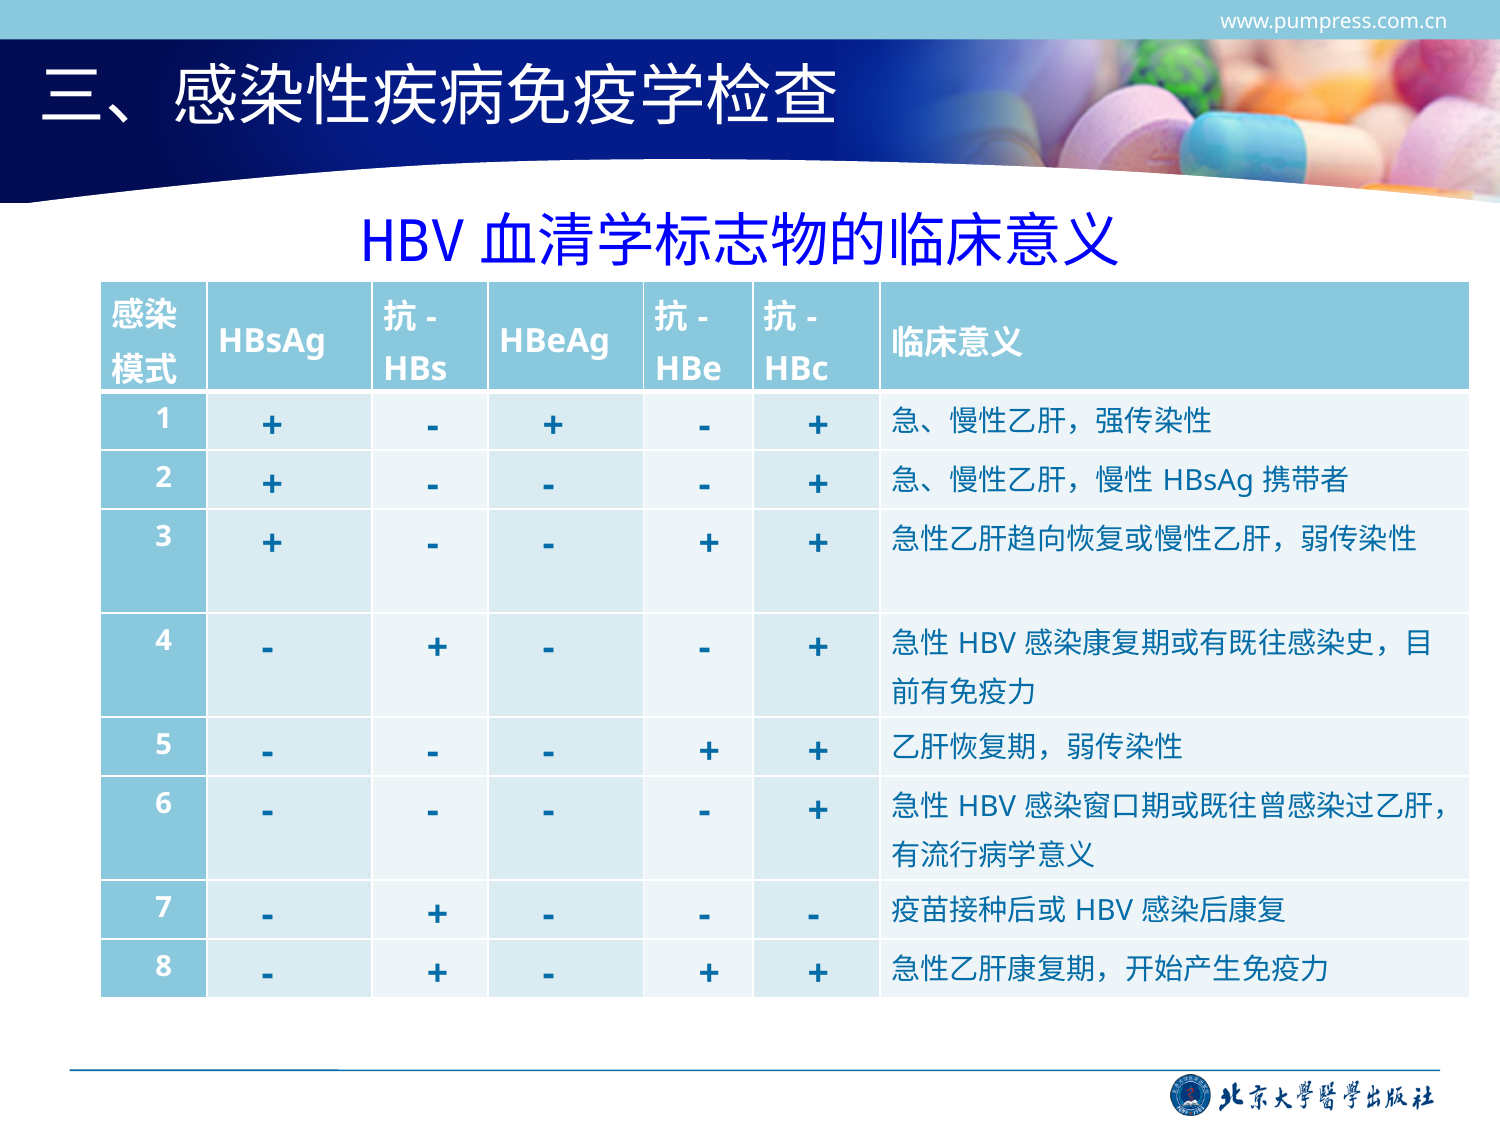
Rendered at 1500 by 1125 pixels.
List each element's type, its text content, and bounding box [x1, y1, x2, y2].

table_header 感染模式 [101, 282, 206, 389]
table_cell + [373, 614, 487, 716]
table_cell 1 [101, 394, 206, 449]
picture [0, 40, 1500, 203]
slide_number www.pumpress.com.cn [1024, 0, 1463, 38]
table_cell + [373, 940, 487, 997]
table_cell + [754, 510, 879, 612]
table_cell - [208, 940, 371, 997]
table_cell - [373, 718, 487, 775]
table_cell + [754, 394, 879, 449]
table_cell - [644, 881, 752, 938]
table_header 抗-HBs [373, 282, 487, 389]
table_cell + [754, 451, 879, 508]
table_cell 8 [101, 940, 206, 997]
table_cell + [644, 718, 752, 775]
table_cell + [208, 451, 371, 508]
table_cell 乙肝恢复期，弱传染性 [881, 718, 1469, 775]
table_cell - [489, 718, 643, 775]
table_cell - [208, 614, 371, 716]
table_cell 3 [101, 510, 206, 612]
table_cell - [373, 451, 487, 508]
table_cell - [373, 394, 487, 449]
table_cell - [208, 881, 371, 938]
table_header 抗-HBc [754, 282, 879, 389]
table_cell 疫苗接种后或HBV感染后康复 [881, 881, 1469, 938]
table_cell - [754, 881, 879, 938]
table_cell + [373, 881, 487, 938]
table_cell - [644, 614, 752, 716]
table_cell + [754, 614, 879, 716]
table_cell + [644, 940, 752, 997]
table_header HBsAg [208, 282, 371, 389]
table_cell - [208, 777, 371, 879]
table_cell + [208, 394, 371, 449]
table_header HBeAg [489, 282, 643, 389]
table_cell + [754, 777, 879, 879]
title 三、感染性疾病免疫学检查 [23, 46, 1349, 140]
table_cell - [489, 510, 643, 612]
table_cell + [754, 718, 879, 775]
picture [1170, 1074, 1436, 1118]
table_cell + [489, 394, 643, 449]
table_cell 7 [101, 881, 206, 938]
table_cell 4 [101, 614, 206, 716]
table_cell - [644, 451, 752, 508]
table_cell 急性乙肝趋向恢复或慢性乙肝，弱传染性 [881, 510, 1469, 612]
table_cell - [489, 881, 643, 938]
table_cell - [489, 614, 643, 716]
table_cell 2 [101, 451, 206, 508]
table_cell - [644, 777, 752, 879]
table_header 临床意义 [881, 282, 1469, 389]
table_cell 急性HBV感染窗口期或既往曾感染过乙肝，有流行病学意义 [881, 777, 1469, 879]
table_cell 6 [101, 777, 206, 879]
table_cell 急、慢性乙肝，慢性HBsAg携带者 [881, 451, 1469, 508]
text_box HBV血清学标志物的临床意义 [254, 195, 1177, 281]
table_cell 急性乙肝康复期，开始产生免疫力 [881, 940, 1469, 997]
table_cell 急、慢性乙肝，强传染性 [881, 394, 1469, 449]
table_cell + [644, 510, 752, 612]
table_cell - [373, 777, 487, 879]
table_cell + [754, 940, 879, 997]
table_cell - [373, 510, 487, 612]
table_cell 5 [101, 718, 206, 775]
table_cell - [208, 718, 371, 775]
table_cell - [644, 394, 752, 449]
table_header 抗-HBe [644, 282, 752, 389]
table_cell - [489, 451, 643, 508]
table_cell - [489, 777, 643, 879]
table_cell 急性HBV感染康复期或有既往感染史，目前有免疫力 [881, 614, 1469, 716]
table_cell + [208, 510, 371, 612]
table_cell - [489, 940, 643, 997]
